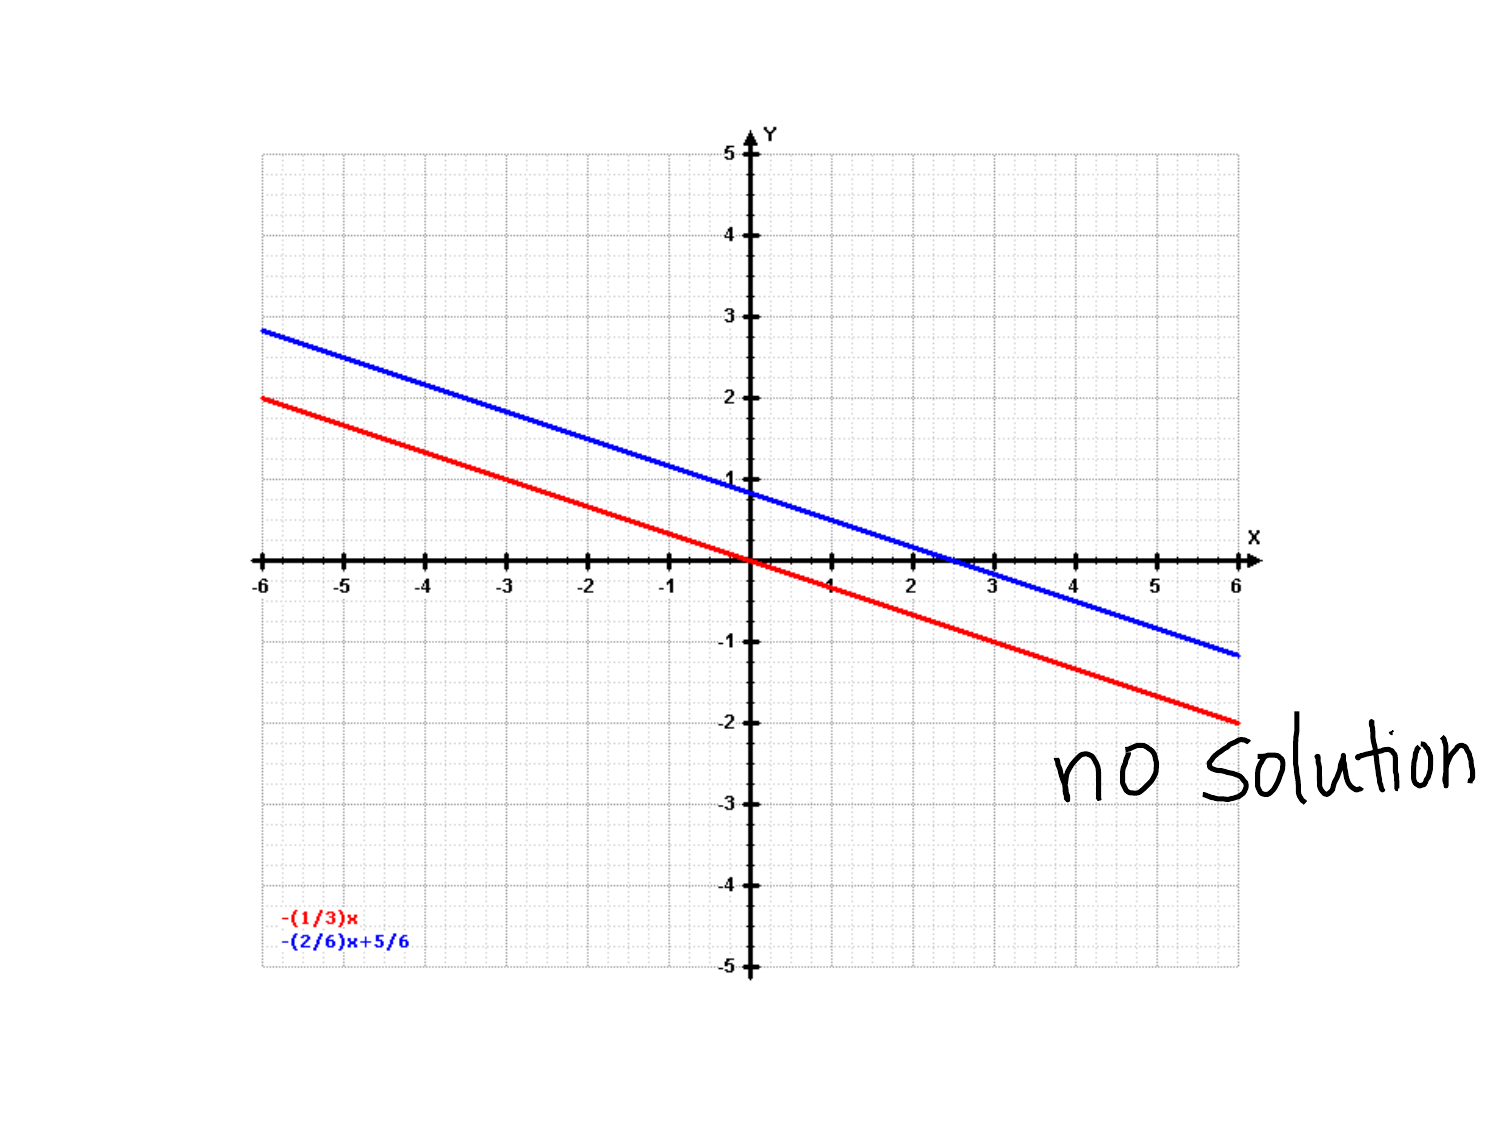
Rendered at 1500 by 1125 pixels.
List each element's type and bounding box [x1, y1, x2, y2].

text_box [1056, 711, 1473, 804]
picture [226, 120, 1274, 1005]
